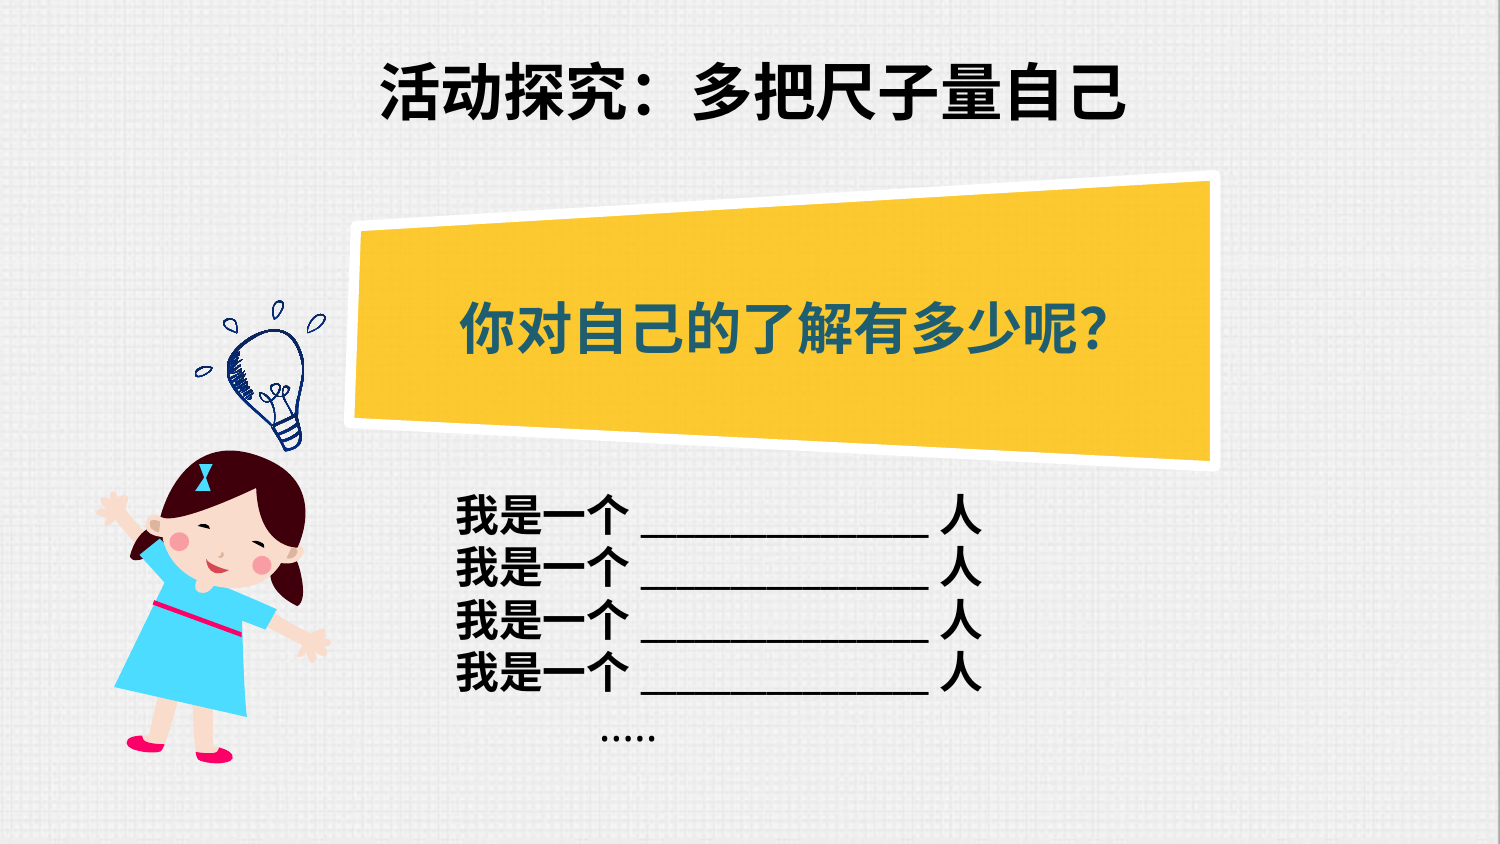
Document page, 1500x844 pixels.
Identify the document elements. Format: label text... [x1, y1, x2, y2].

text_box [199, 305, 347, 454]
text_box 我是一个________________人 我是一个________________人 我是一个________________人 我是一个________________人 ..... [403, 481, 1311, 756]
text_box [350, 173, 1218, 469]
picture [0, 0, 1500, 844]
text_box 你对自己的了解有多少呢？ [448, 287, 1177, 367]
text_box 活动探究：多把尺子量自己 [366, 47, 1291, 134]
